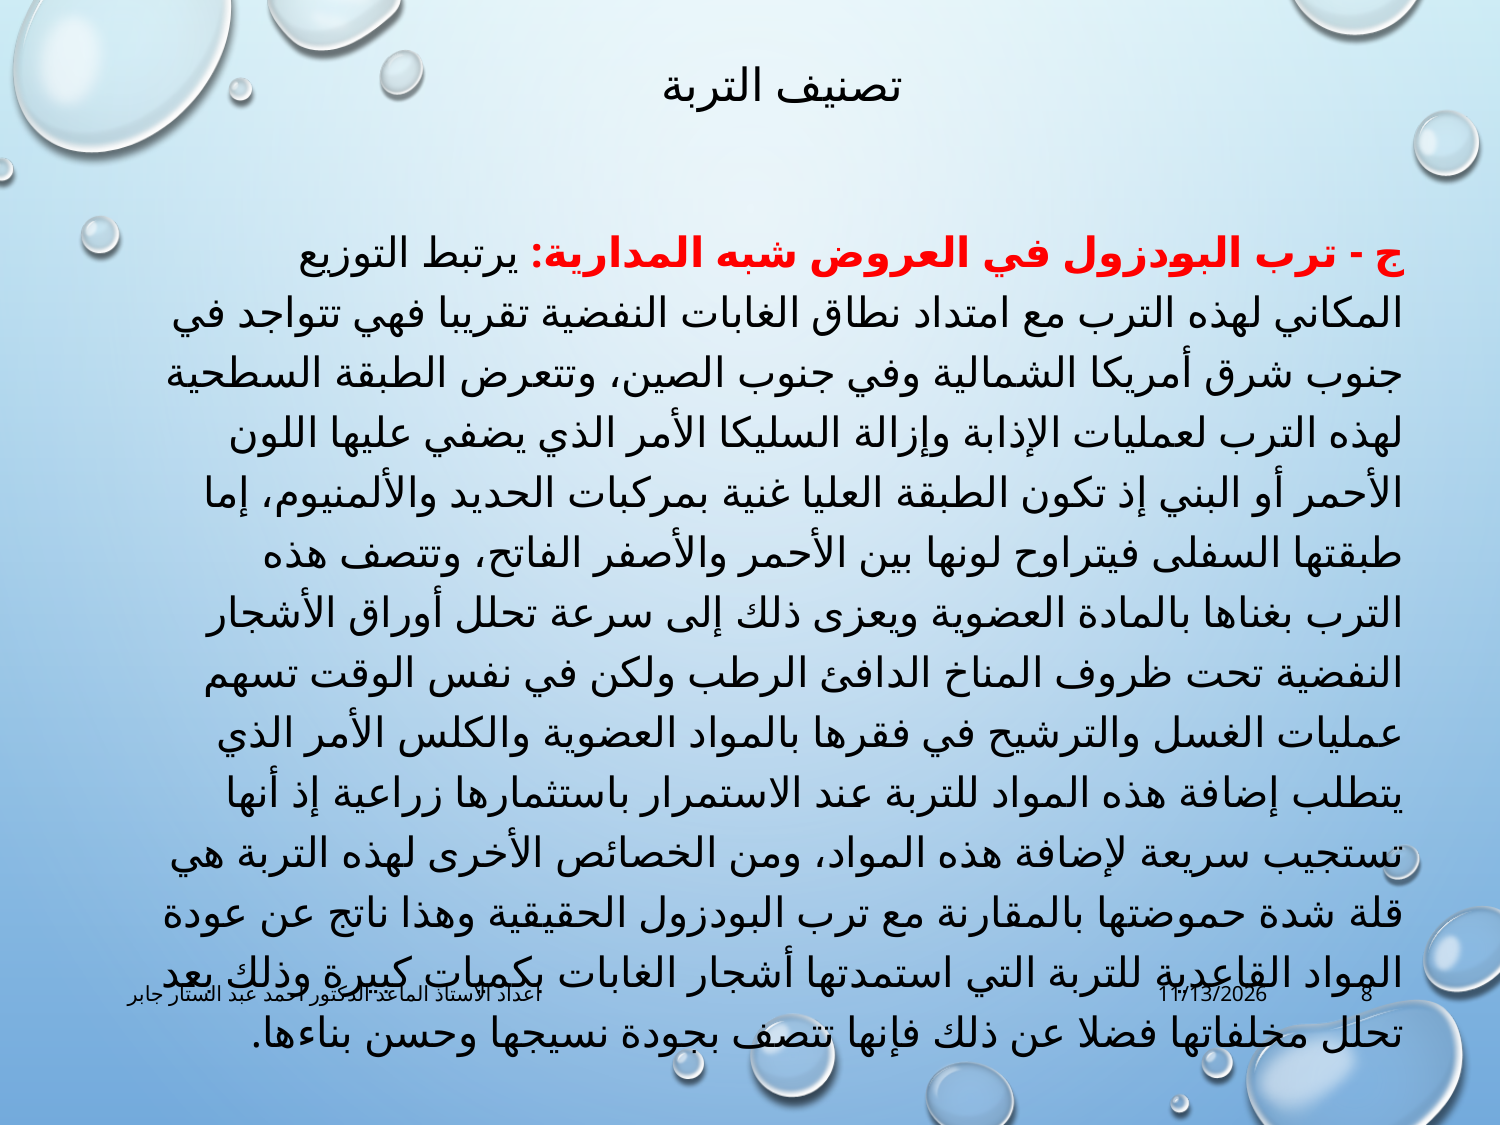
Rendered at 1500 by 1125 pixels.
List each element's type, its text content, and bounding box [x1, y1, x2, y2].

title تصنيف التربة [612, 54, 952, 120]
picture [0, 0, 1500, 1125]
slide_number 8 [1293, 965, 1388, 1025]
list ج - ترب البودزول في العروض شبه المدارية: يرتبط التوزيع المكاني لهذه الترب مع امتداد نطاق الغابات النفضية تقريبا فهي تتواجد في جنوب شرق أمريكا الشمالية وفي جنوب الصين، وتتعرض الطبقة السطحية لهذه الترب لعمليات الإذابة وإزالة السليكا الأمر الذي يضفي عليها اللون الأحمر أو البني إذ تكون الطبقة العليا غنية بمركبات الحديد والألمنيوم، إما طبقتها السفلى فيتراوح لونها بين الأحمر والأصفر الفاتح، وتتصف هذه الترب بغناها بالمادة العضوية ويعزى ذلك إلى سرعة تحلل أوراق الأشجار النفضية تحت ظروف المناخ الدافئ الرطب ولكن في نفس الوقت تسهم عمليات الغسل والترشيح في فقرها بالمواد العضوية والكلس الأمر الذي يتطلب إضافة هذه المواد للتربة عند الاستمرار باستثمارها زراعية إذ أنها تستجيب سريعة لإضافة هذه المواد، ومن الخصائص الأخرى لهذه التربة هي قلة شدة حموضتها بالمقارنة مع ترب البودزول الحقيقية وهذا ناتج عن عودة المواد القاعدية للتربة التي استمدتها أشجار الغابات بكميات كبيرة وذلك بعد تحلل مخلفاتها فضلا عن ذلك فإنها تتصف بجودة نسيجها وحسن بناءها. [144, 208, 1420, 966]
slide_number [944, 965, 1283, 1025]
footer اعداد الاستاذ الماعد الدكتور احمد عبد الستار جابر [112, 965, 934, 1025]
